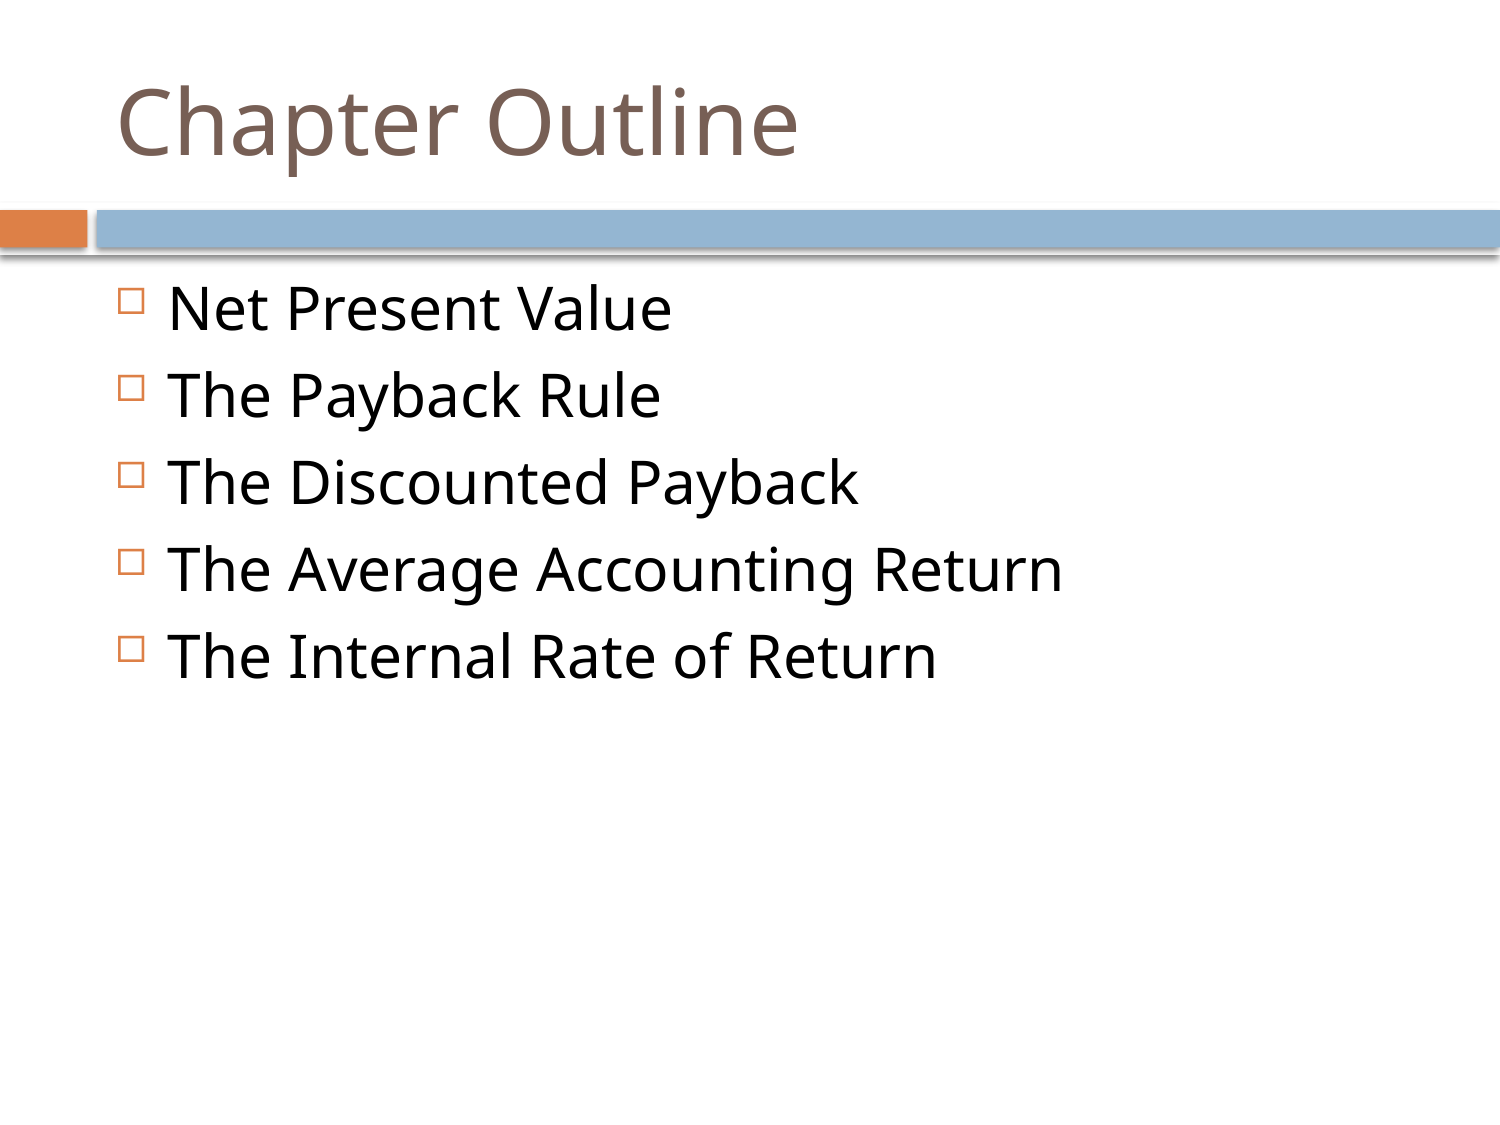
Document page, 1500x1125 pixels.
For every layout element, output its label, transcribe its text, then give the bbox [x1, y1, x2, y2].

title Chapter Outline [100, 37, 1438, 200]
list Net Present Value The Payback Rule The Discounted Payback The Average Accounting Return The Internal Rate of Return [100, 262, 1438, 1000]
